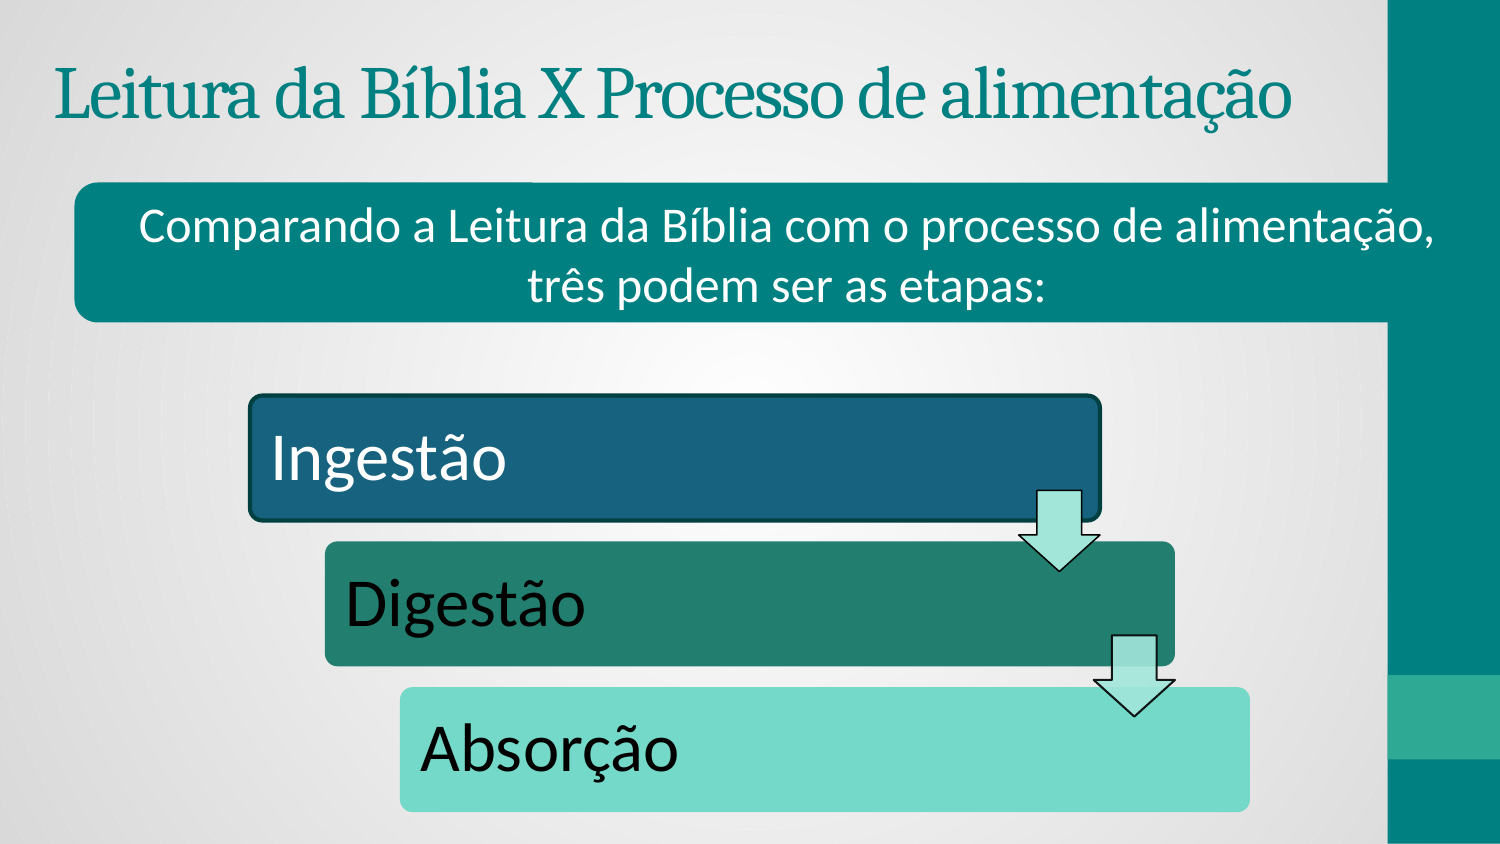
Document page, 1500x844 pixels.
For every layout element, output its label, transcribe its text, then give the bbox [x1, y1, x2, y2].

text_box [249, 395, 1251, 813]
title Leitura da Bíblia X Processo de alimentação [45, 27, 1425, 151]
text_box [74, 182, 1500, 323]
